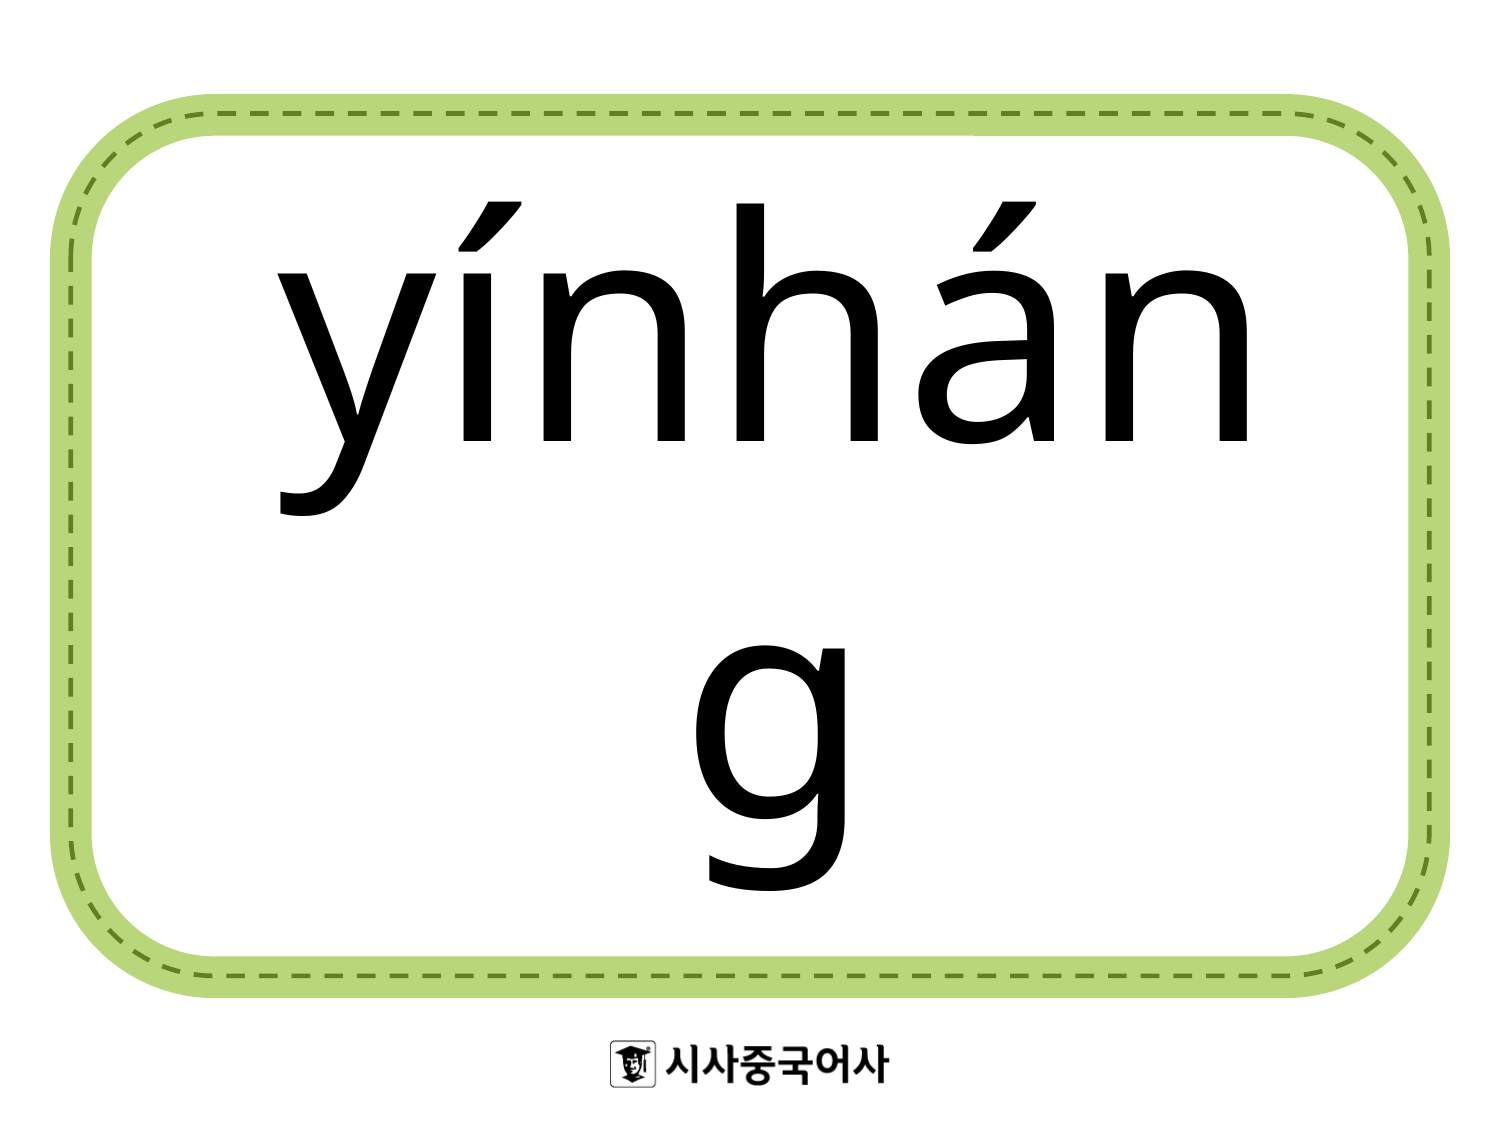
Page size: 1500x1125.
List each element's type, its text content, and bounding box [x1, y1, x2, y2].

picture [602, 1034, 898, 1094]
text_box yínháng [171, 172, 1380, 836]
